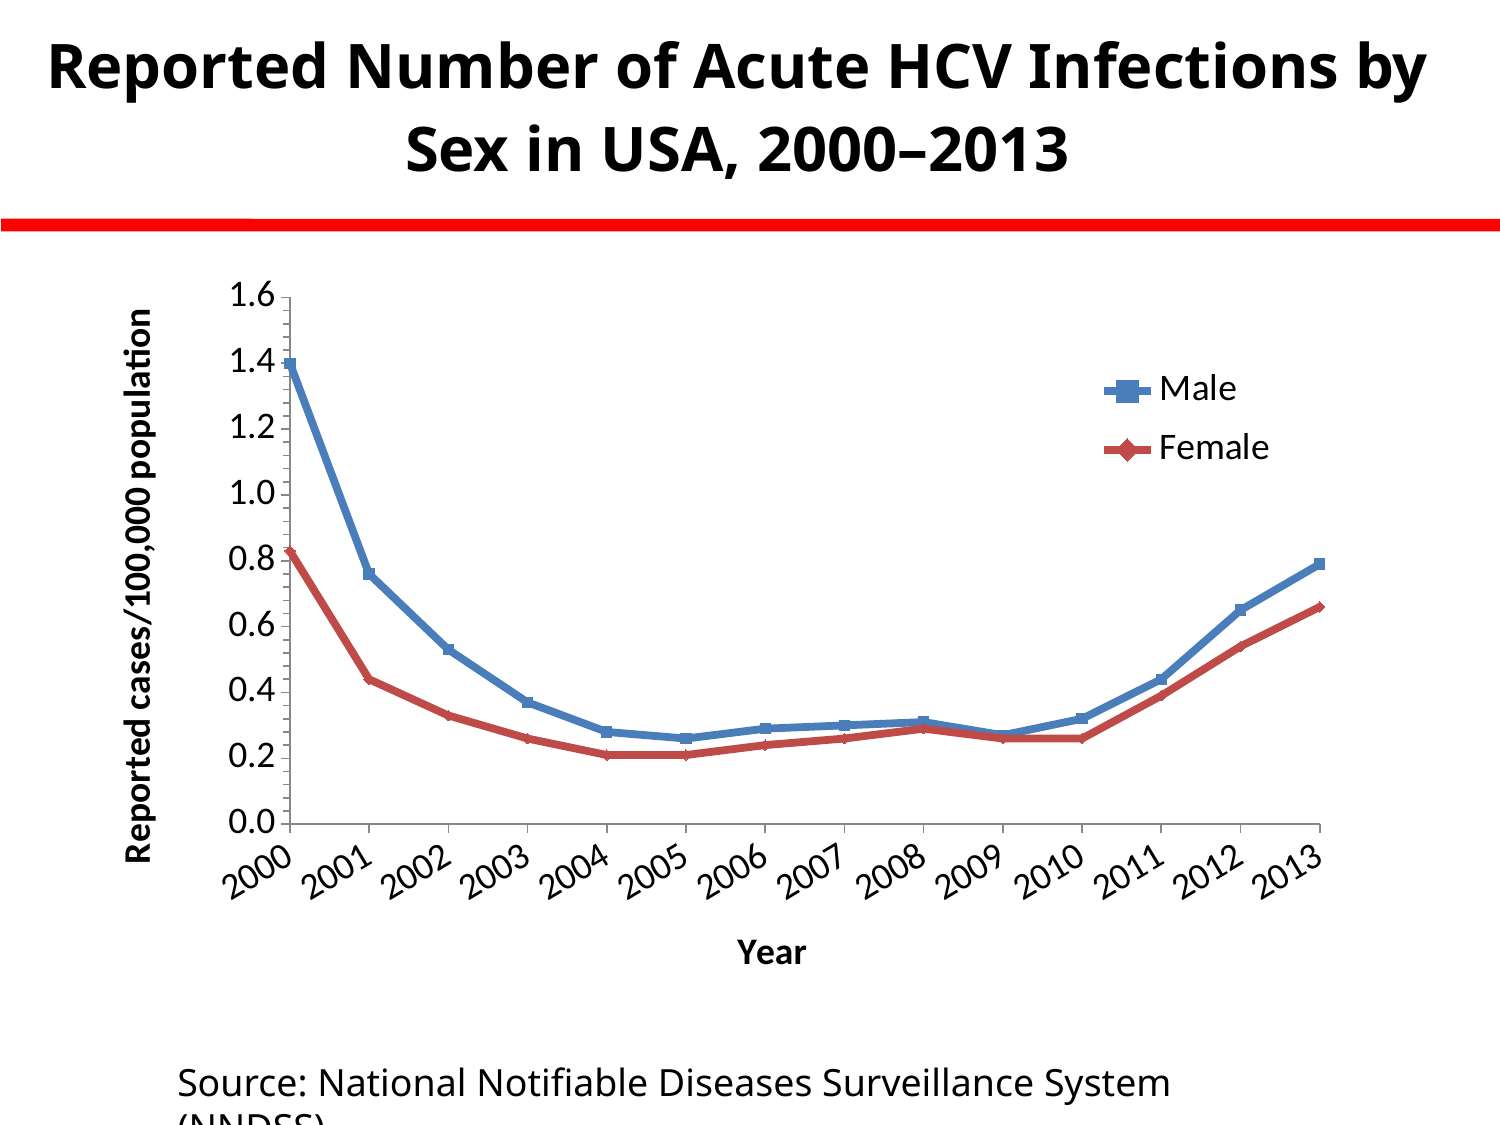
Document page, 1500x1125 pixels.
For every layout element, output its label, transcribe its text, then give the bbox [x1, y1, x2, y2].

chart [99, 263, 1500, 1010]
text_box Source: National Notifiable Diseases Surveillance System (NNDSS) [162, 1051, 1338, 1125]
title Reported Number of Acute HCV Infections by Sex in USA, 2000–2013 [0, 12, 1475, 200]
